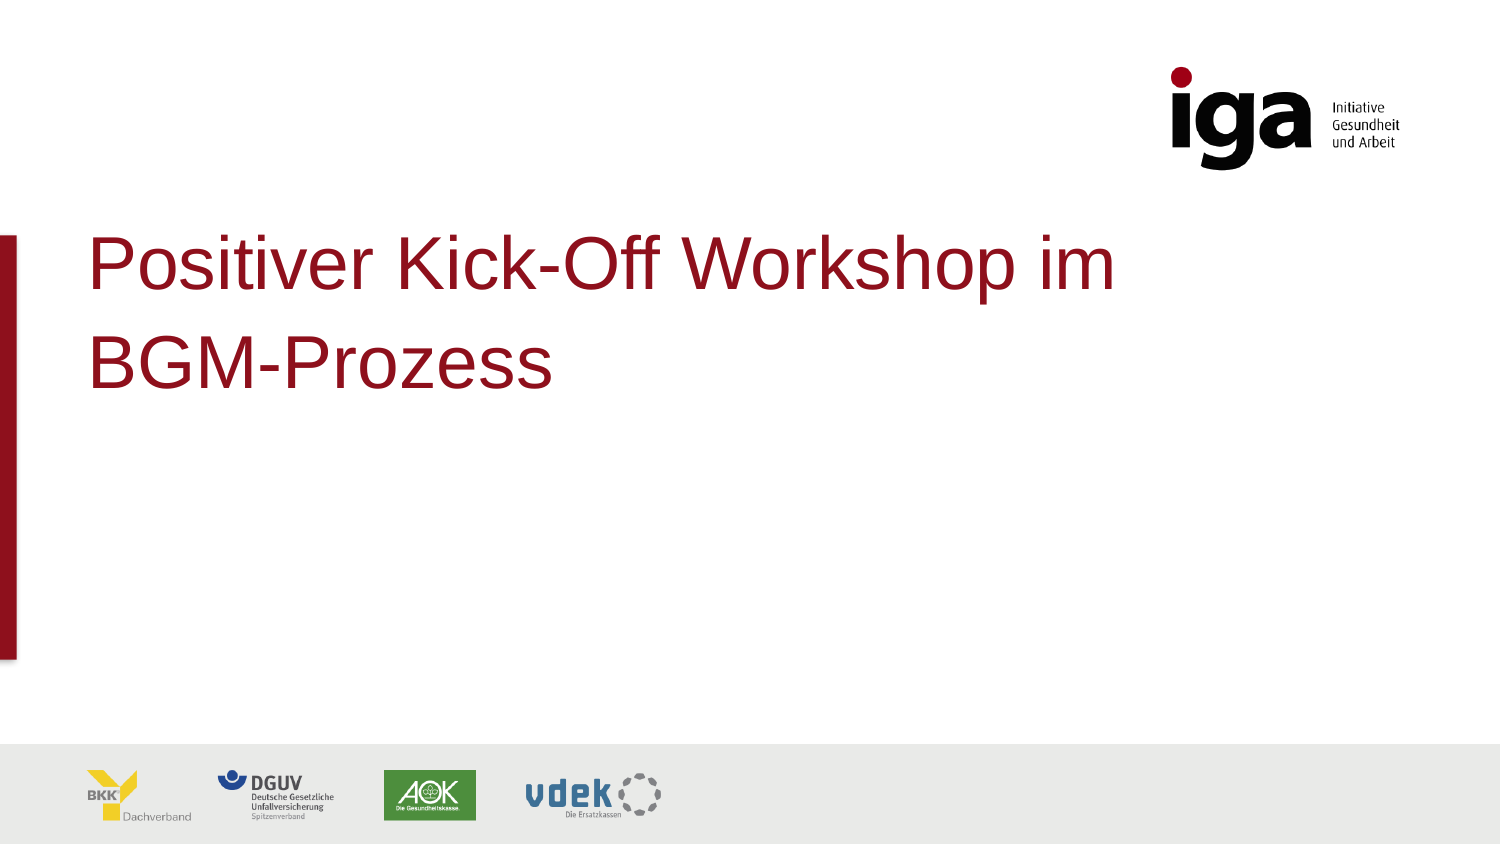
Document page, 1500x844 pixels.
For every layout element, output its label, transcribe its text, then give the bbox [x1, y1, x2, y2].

title Positiver Kick-Off Workshop im BGM-Prozess [72, 198, 1232, 510]
